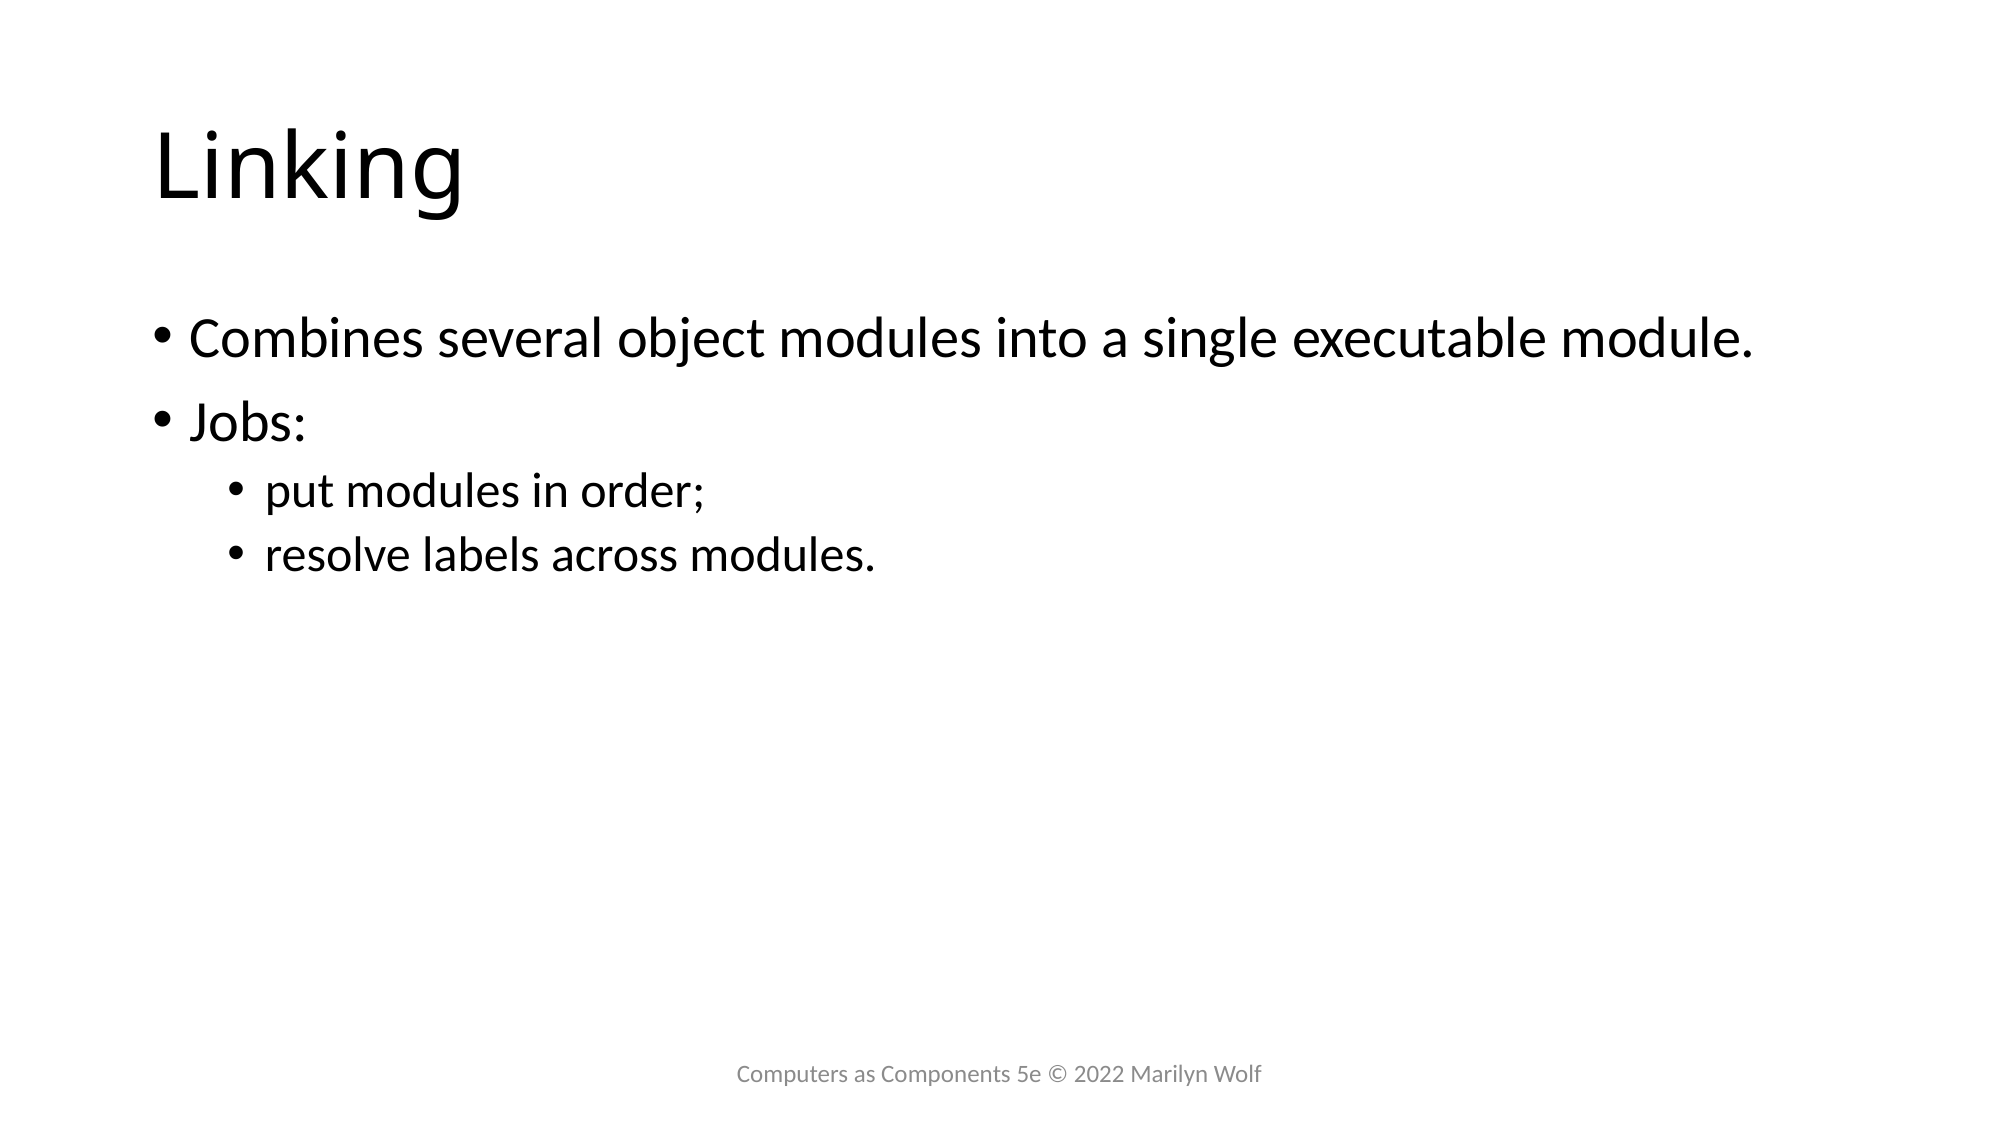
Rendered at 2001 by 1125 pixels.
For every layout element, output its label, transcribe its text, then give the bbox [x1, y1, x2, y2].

list Combines several object modules into a single executable module. Jobs: put modules in order; resolve labels across modules. [137, 299, 1863, 1014]
footer Computers as Components 5e © 2022 Marilyn Wolf [662, 1042, 1338, 1103]
title Linking [137, 59, 1863, 278]
